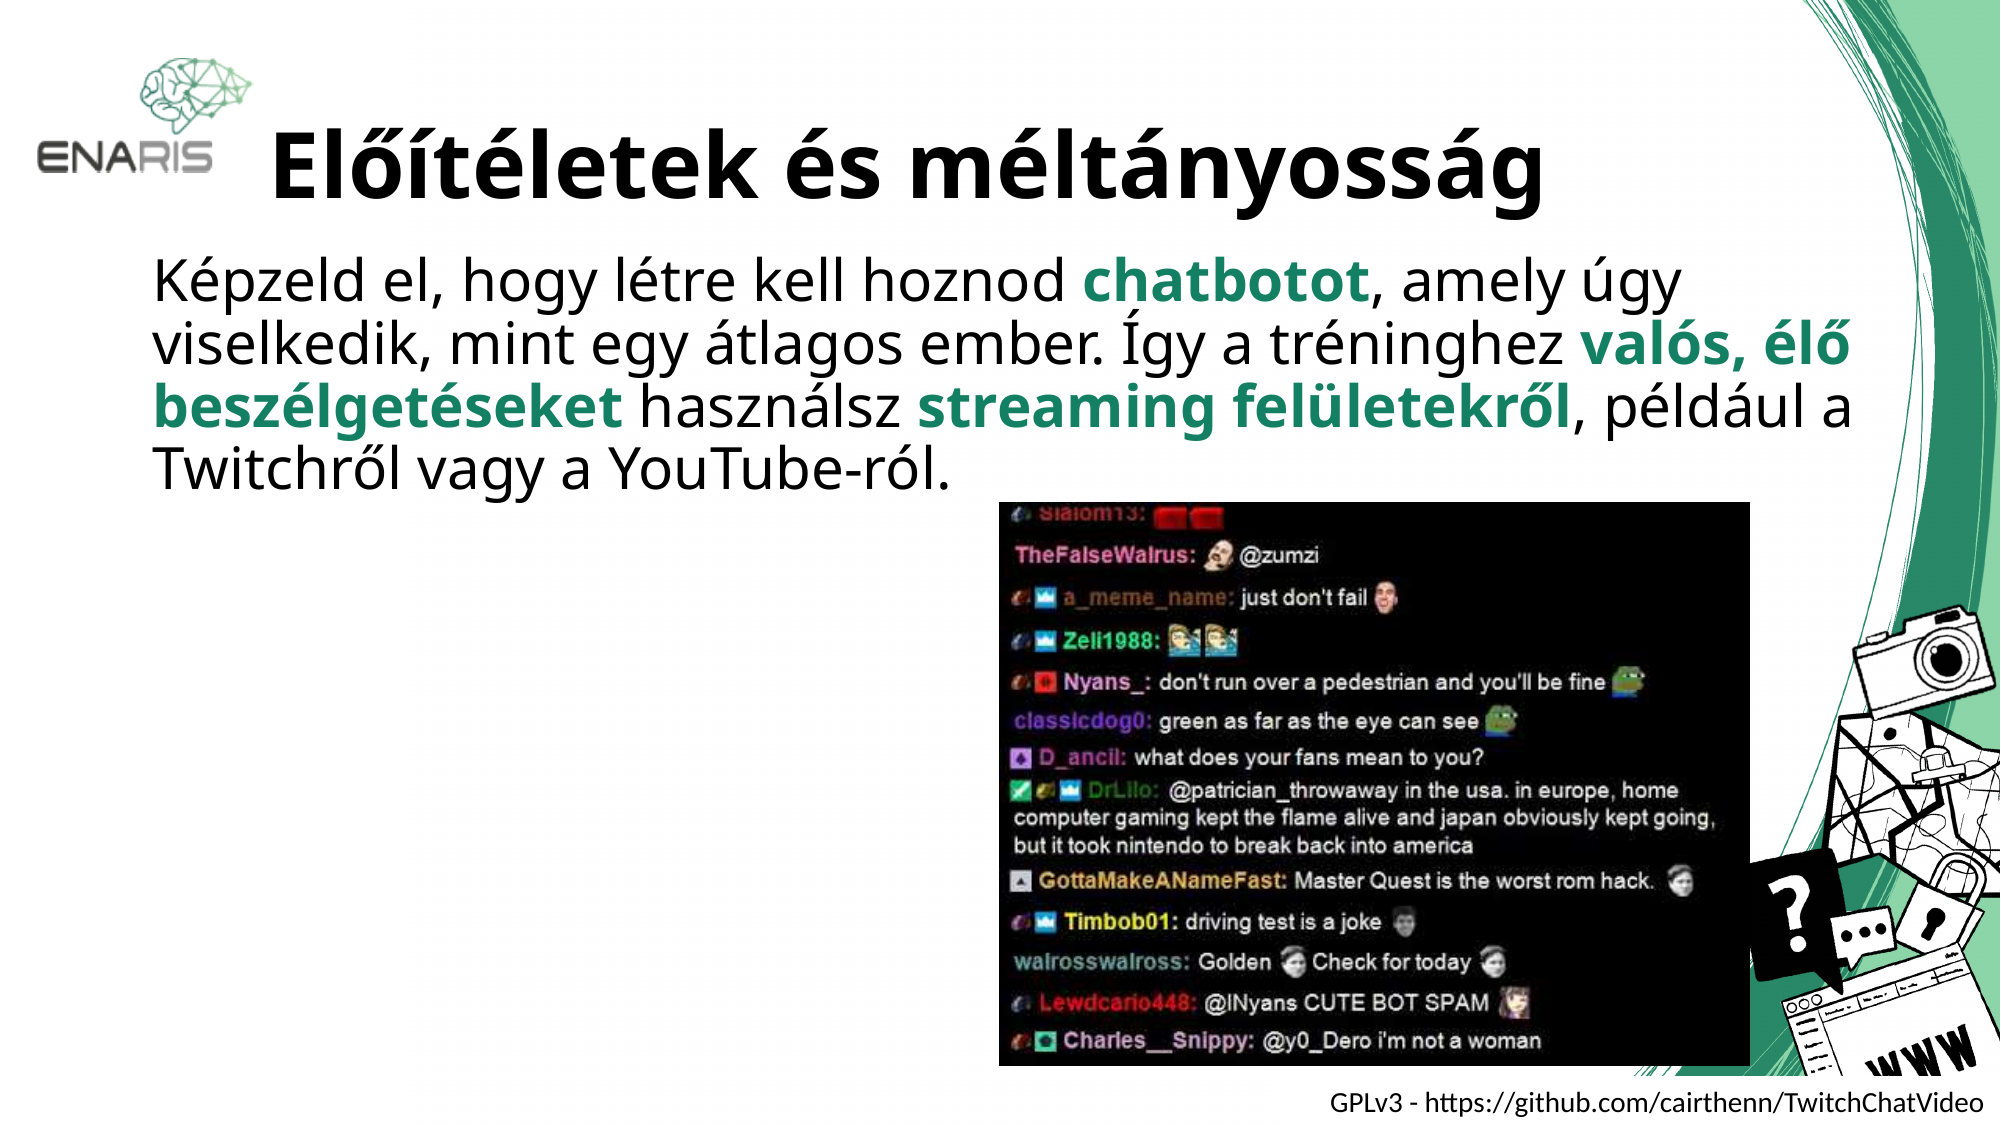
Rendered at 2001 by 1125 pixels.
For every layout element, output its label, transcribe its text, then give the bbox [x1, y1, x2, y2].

picture [37, 58, 254, 173]
text_box GPLv3 - https://github.com/cairthenn/TwitchChatVideo [1279, 1076, 2000, 1125]
list Képzeld el, hogy létre kell hoznod chatbotot, amely úgy viselkedik, mint egy átlagos ember. Így a tréninghez valós, élő beszélgetéseket használsz streaming felületekről, például a Twitchről vagy a YouTube-ról. [137, 243, 1890, 958]
picture [408, 0, 2000, 1125]
title Előítéletek és méltányosság [253, 59, 1863, 243]
